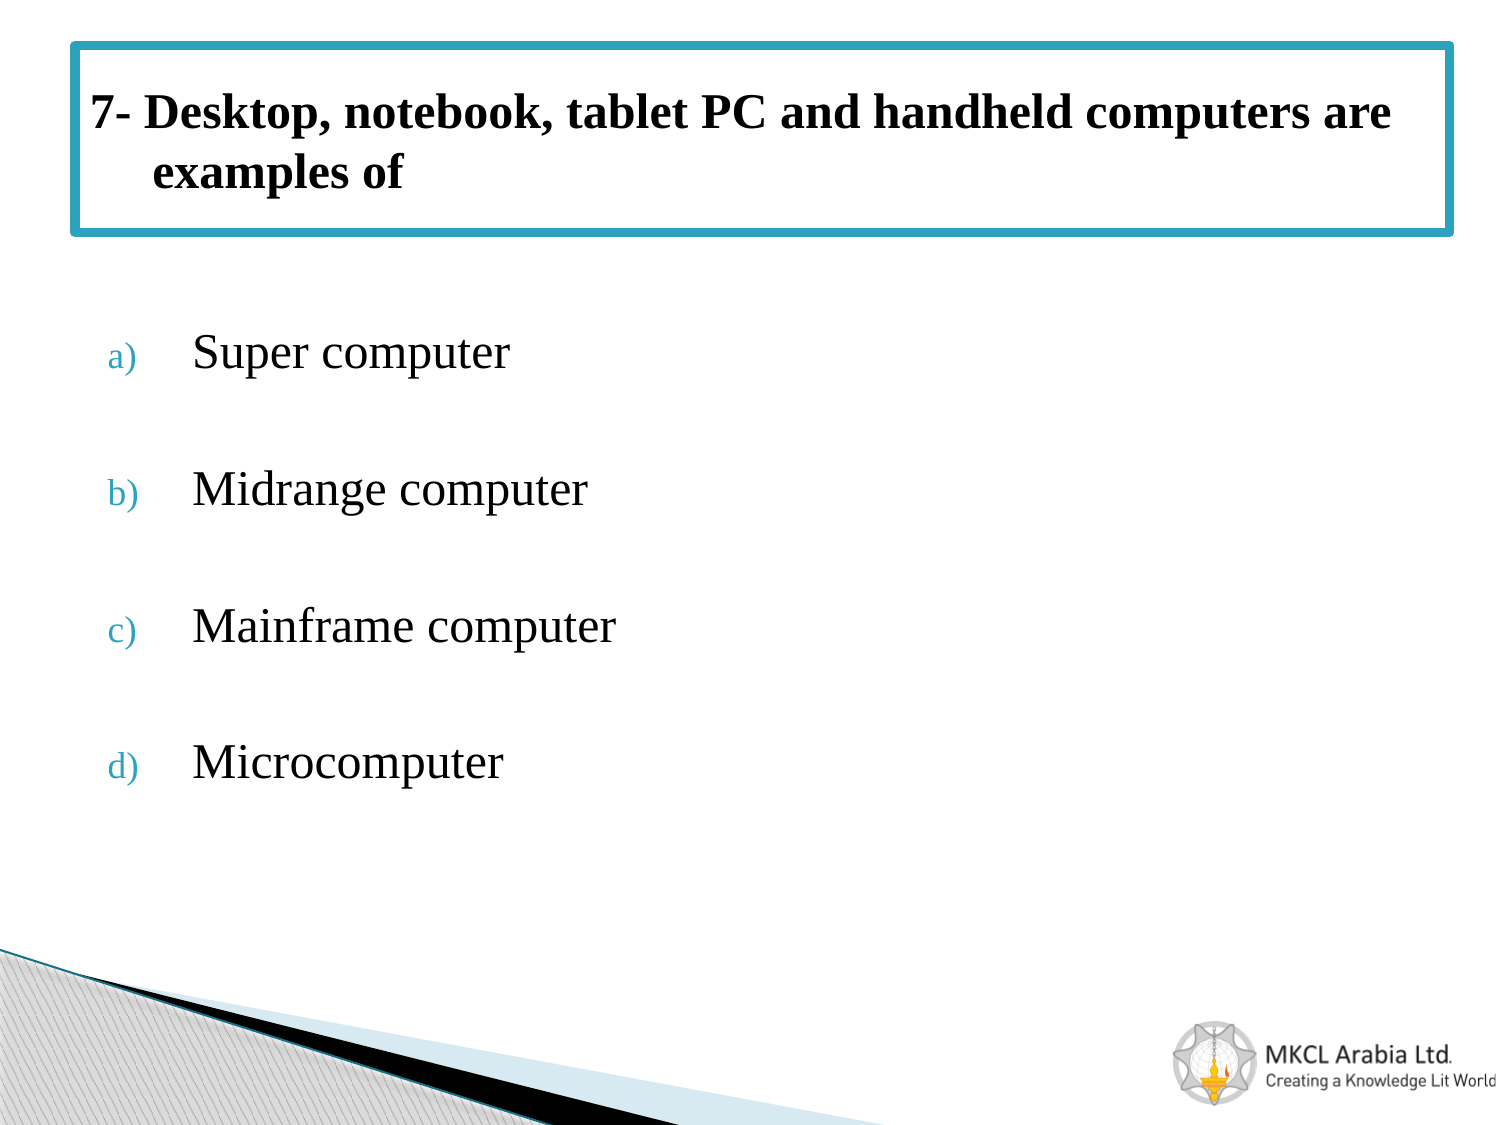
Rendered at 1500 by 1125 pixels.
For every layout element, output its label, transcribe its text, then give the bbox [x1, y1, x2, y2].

picture [1172, 1021, 1496, 1106]
list Super computer Midrange computer Mainframe computer Microcomputer [75, 243, 1425, 986]
title 7- Desktop, notebook, tablet PC and handheld computers are examples of [70, 41, 1454, 237]
